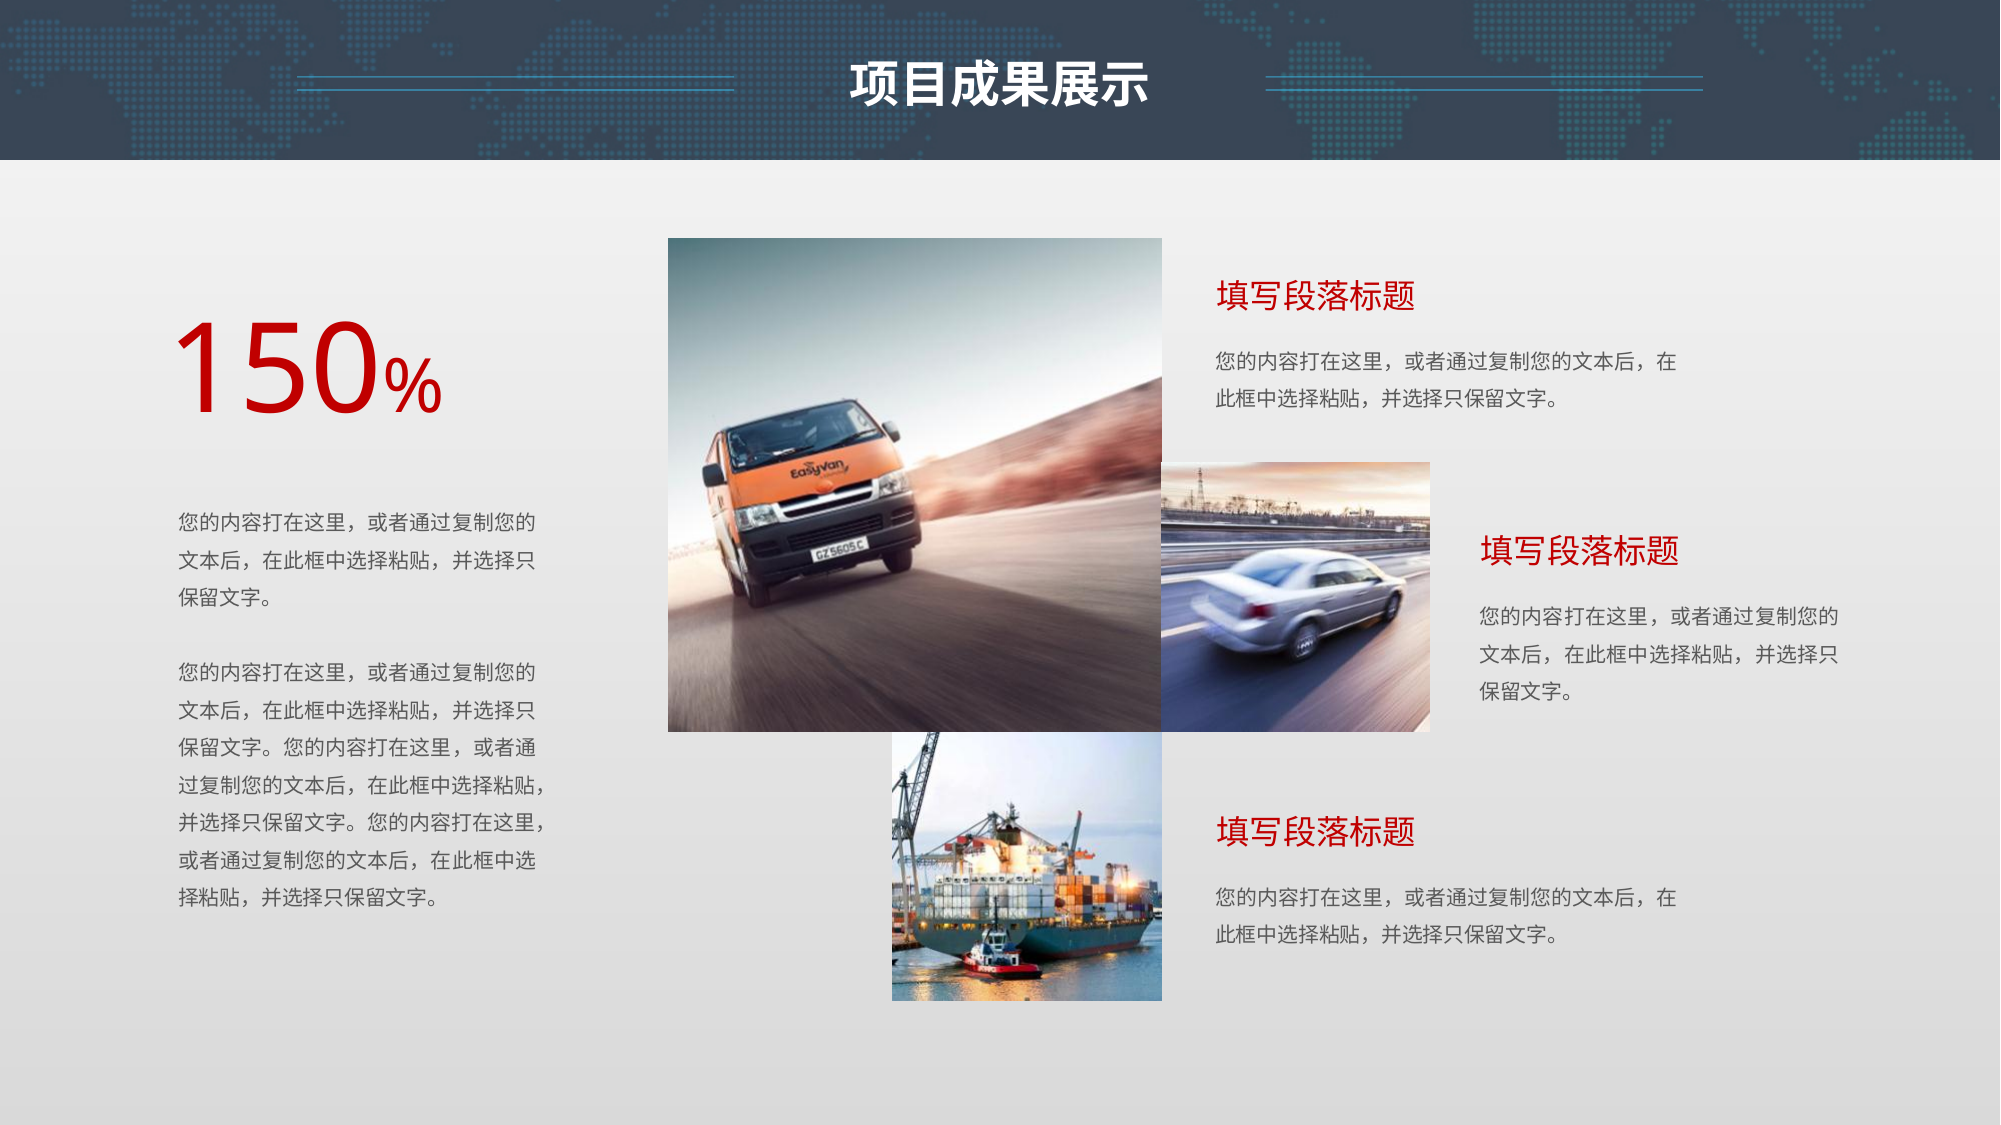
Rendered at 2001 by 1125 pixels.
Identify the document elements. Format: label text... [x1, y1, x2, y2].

text_box 项目成果展示 [835, 98, 1165, 121]
text_box 您的内容打在这里，或者通过复制您的文本后，在此框中选择粘贴，并选择只保留文字。 [1200, 864, 1692, 955]
text_box 填写段落标题 [1201, 267, 1432, 323]
text_box 150% [153, 280, 460, 446]
picture [0, 0, 2000, 161]
text_box 您的内容打在这里，或者通过复制您的文本后，在此框中选择粘贴，并选择只保留文字。 [1464, 583, 1855, 712]
text_box 您的内容打在这里，或者通过复制您的文本后，在此框中选择粘贴，并选择只保留文字。 您的内容打在这里，或者通过复制您的文本后，在此框中选择粘贴，并选择只保留文字。您的内容打在这里，或者通过复制您的文本后，在此框中选择粘贴，并选择只保留文字。您的内容打在这里，或者通过复制您的文本后，在此框中选择粘贴，并选择只保留文字。 [163, 489, 551, 918]
text_box 项目成果展示 [835, 45, 1165, 75]
picture [668, 238, 1431, 1001]
text_box 填写段落标题 [1201, 803, 1432, 859]
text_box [296, 76, 1704, 91]
text_box 您的内容打在这里，或者通过复制您的文本后，在此框中选择粘贴，并选择只保留文字。 [1200, 328, 1692, 419]
text_box 填写段落标题 [1466, 523, 1696, 578]
